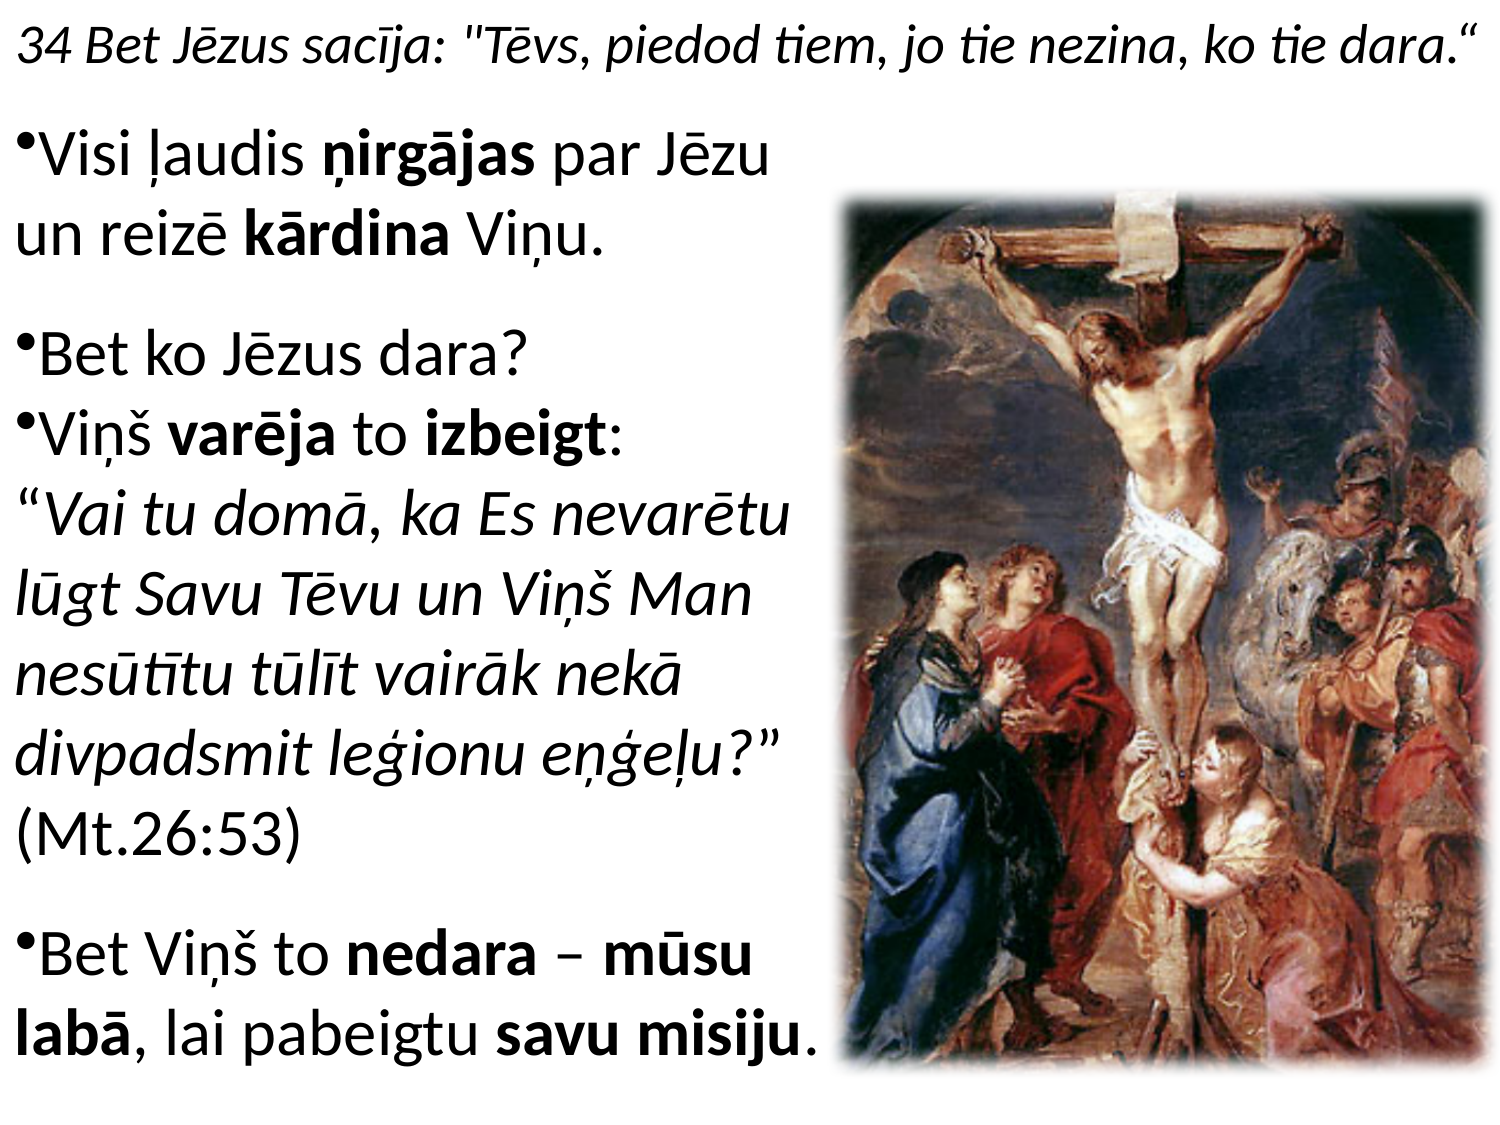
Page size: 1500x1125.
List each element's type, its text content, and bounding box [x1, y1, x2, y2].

picture [827, 184, 1500, 1079]
list 34 Bet Jēzus sacīja: "Tēvs, piedod tiem, jo tie nezina, ko tie dara.“ [0, 0, 1500, 183]
text_box Visi ļaudis ņirgājas par Jēzu un reizē kārdina Viņu. Bet ko Jēzus dara? Viņš varēja to izbeigt: “Vai tu domā, ka Es nevarētu lūgt Savu Tēvu un Viņš Man nesūtītu tūlīt vairāk nekā divpadsmit leģionu eņģeļu?” (Mt.26:53) Bet Viņš to nedara – mūsu labā, lai pabeigtu savu misiju. [0, 101, 868, 1076]
